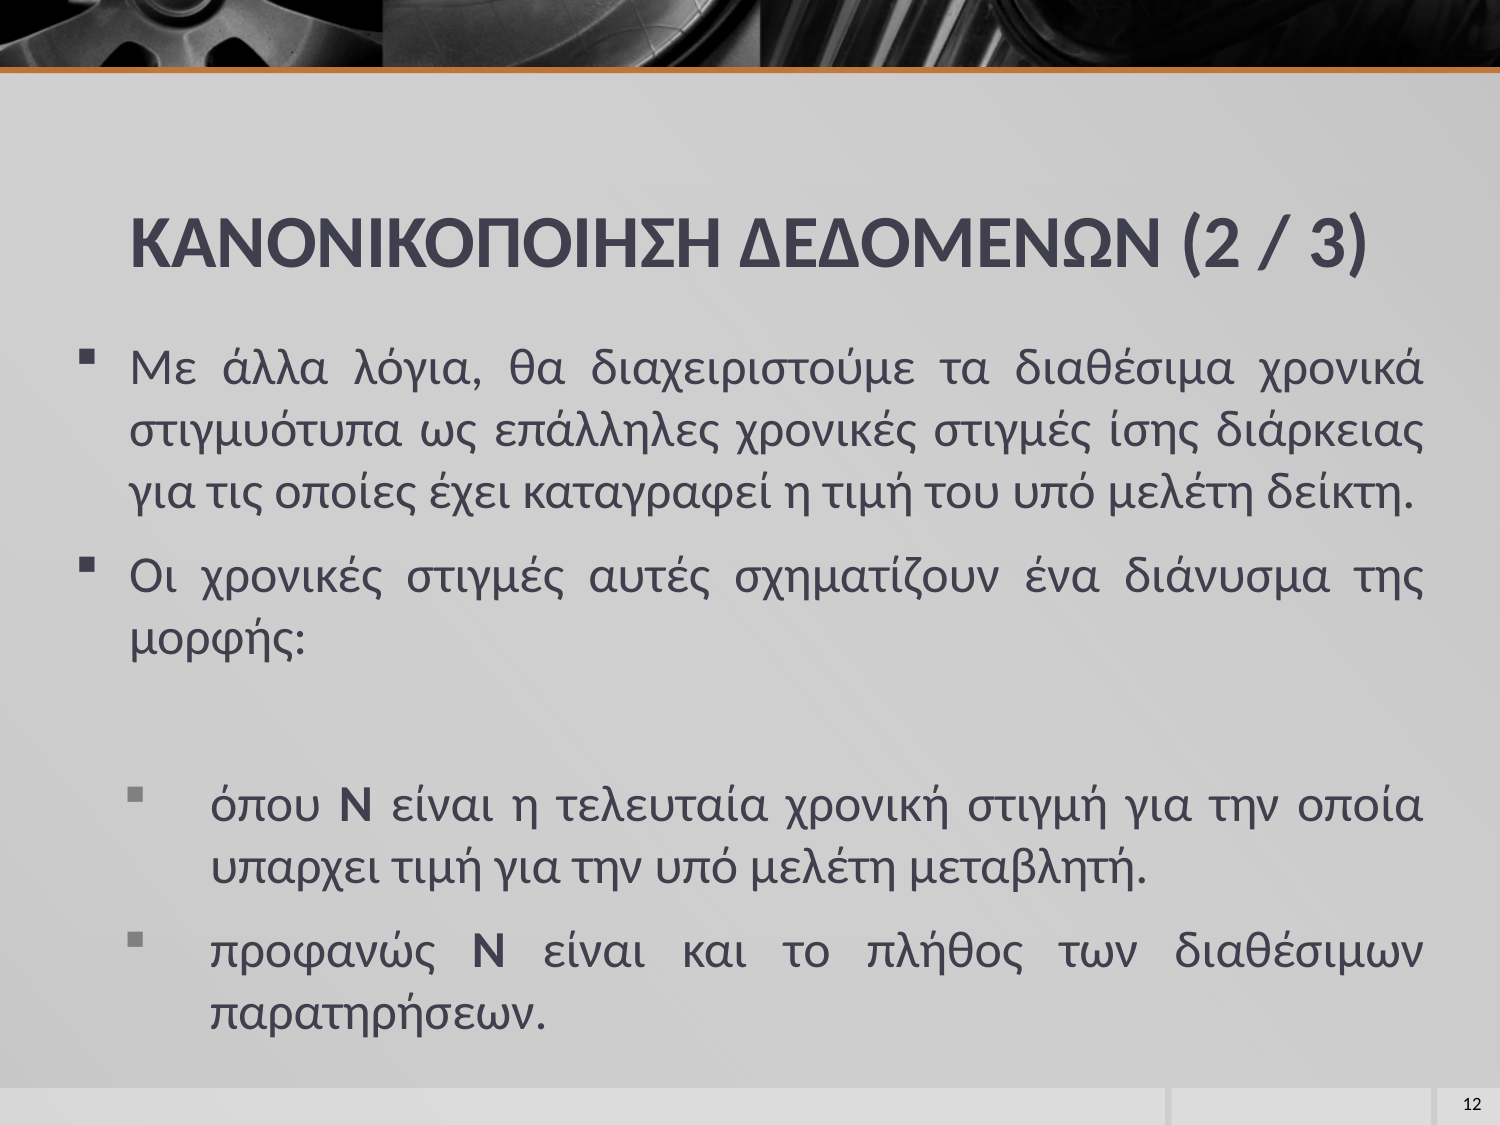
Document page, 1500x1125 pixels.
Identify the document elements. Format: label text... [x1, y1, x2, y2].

title ΚΑΝΟΝΙΚΟΠΟΙΗΣΗ ΔΕΔΟΜΕΝΩΝ (2 / 3) [75, 162, 1425, 313]
slide_number 12 [1434, 1084, 1497, 1122]
picture [0, 0, 1500, 67]
